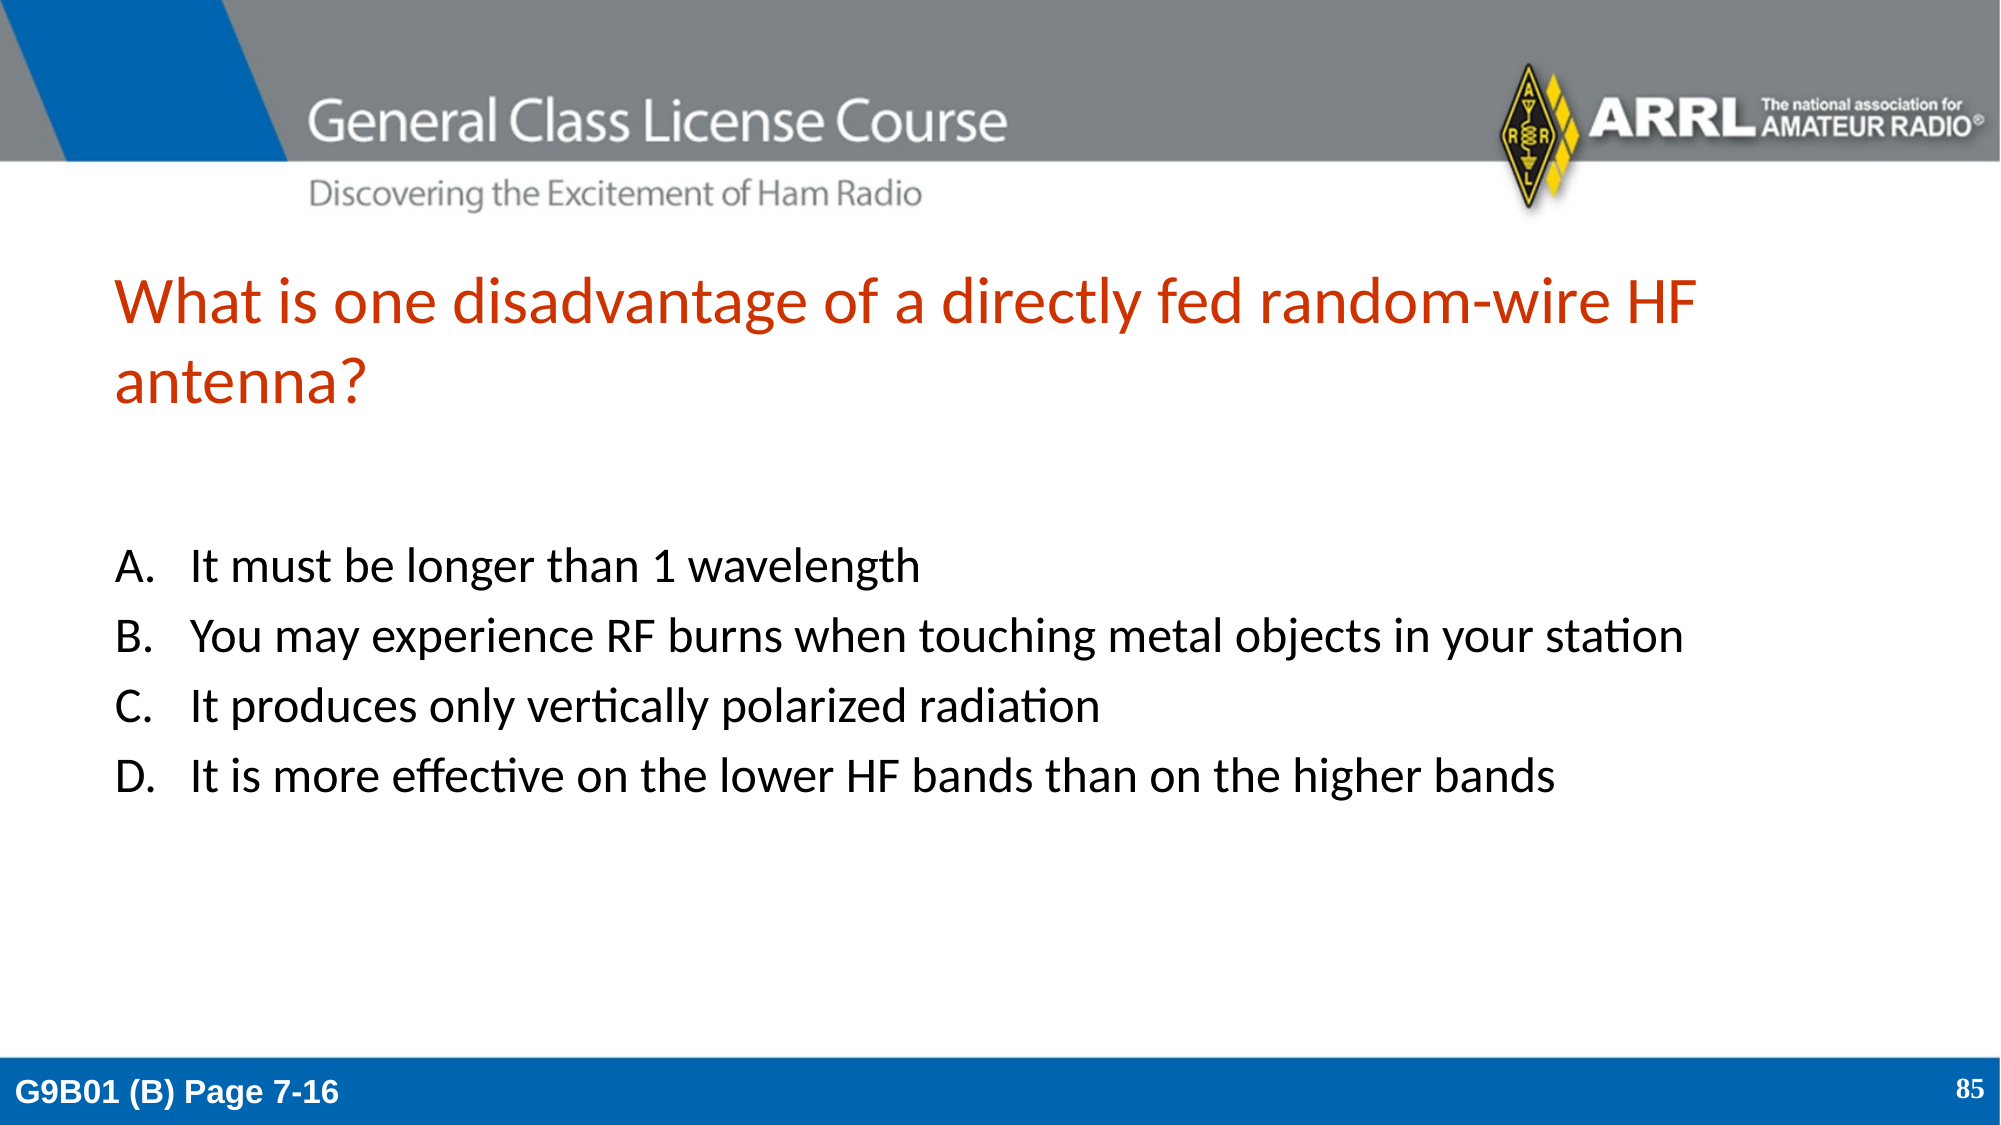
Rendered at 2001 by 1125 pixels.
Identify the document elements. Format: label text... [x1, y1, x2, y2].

text_box 85 [1875, 1062, 2000, 1113]
list It must be longer than 1 wavelength You may experience RF burns when touching metal objects in your station It produces only vertically polarized radiation It is more effective on the lower HF bands than on the higher bands [99, 525, 1900, 1005]
text_box G9B01 (B) Page 7-16 [0, 1062, 1313, 1118]
picture [0, 0, 2001, 1125]
title What is one disadvantage of a directly fed random-wire HF antenna? [99, 249, 1900, 468]
